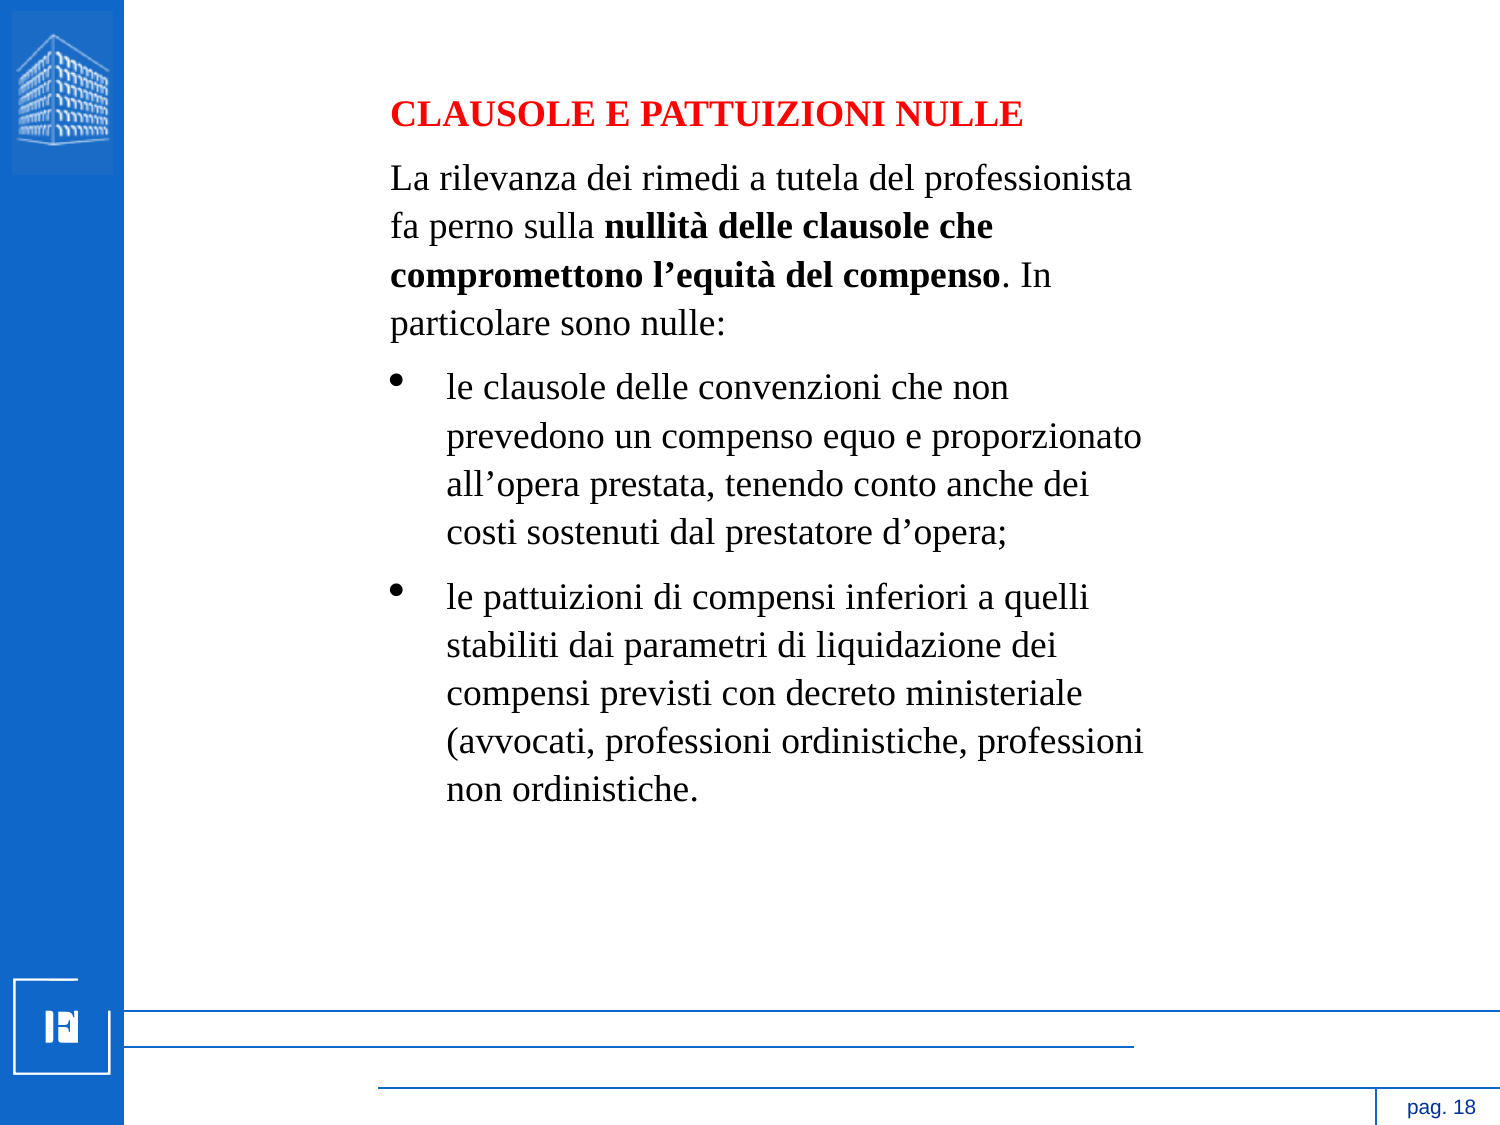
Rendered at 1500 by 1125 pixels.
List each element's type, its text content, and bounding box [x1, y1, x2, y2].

picture [11, 11, 114, 176]
slide_number pag. 18 [1381, 1093, 1500, 1124]
text_box CLAUSOLE E PATTUIZIONI NULLE La rilevanza dei rimedi a tutela del professionista fa perno sulla nullità delle clausole che compromettono l’equità del compenso. In particolare sono nulle: le clausole delle convenzioni che non prevedono un compenso equo e proporzionato all’opera prestata, tenendo conto anche dei costi sostenuti dal prestatore d’opera; le pattuizioni di compensi inferiori a quelli stabiliti dai parametri di liquidazione dei compensi previsti con decreto ministeriale (avvocati, professioni ordinistiche, professioni non ordinistiche. [375, 78, 1164, 947]
picture [11, 976, 113, 1078]
text_box [0, 0, 126, 1010]
text_box [0, 1019, 126, 1125]
